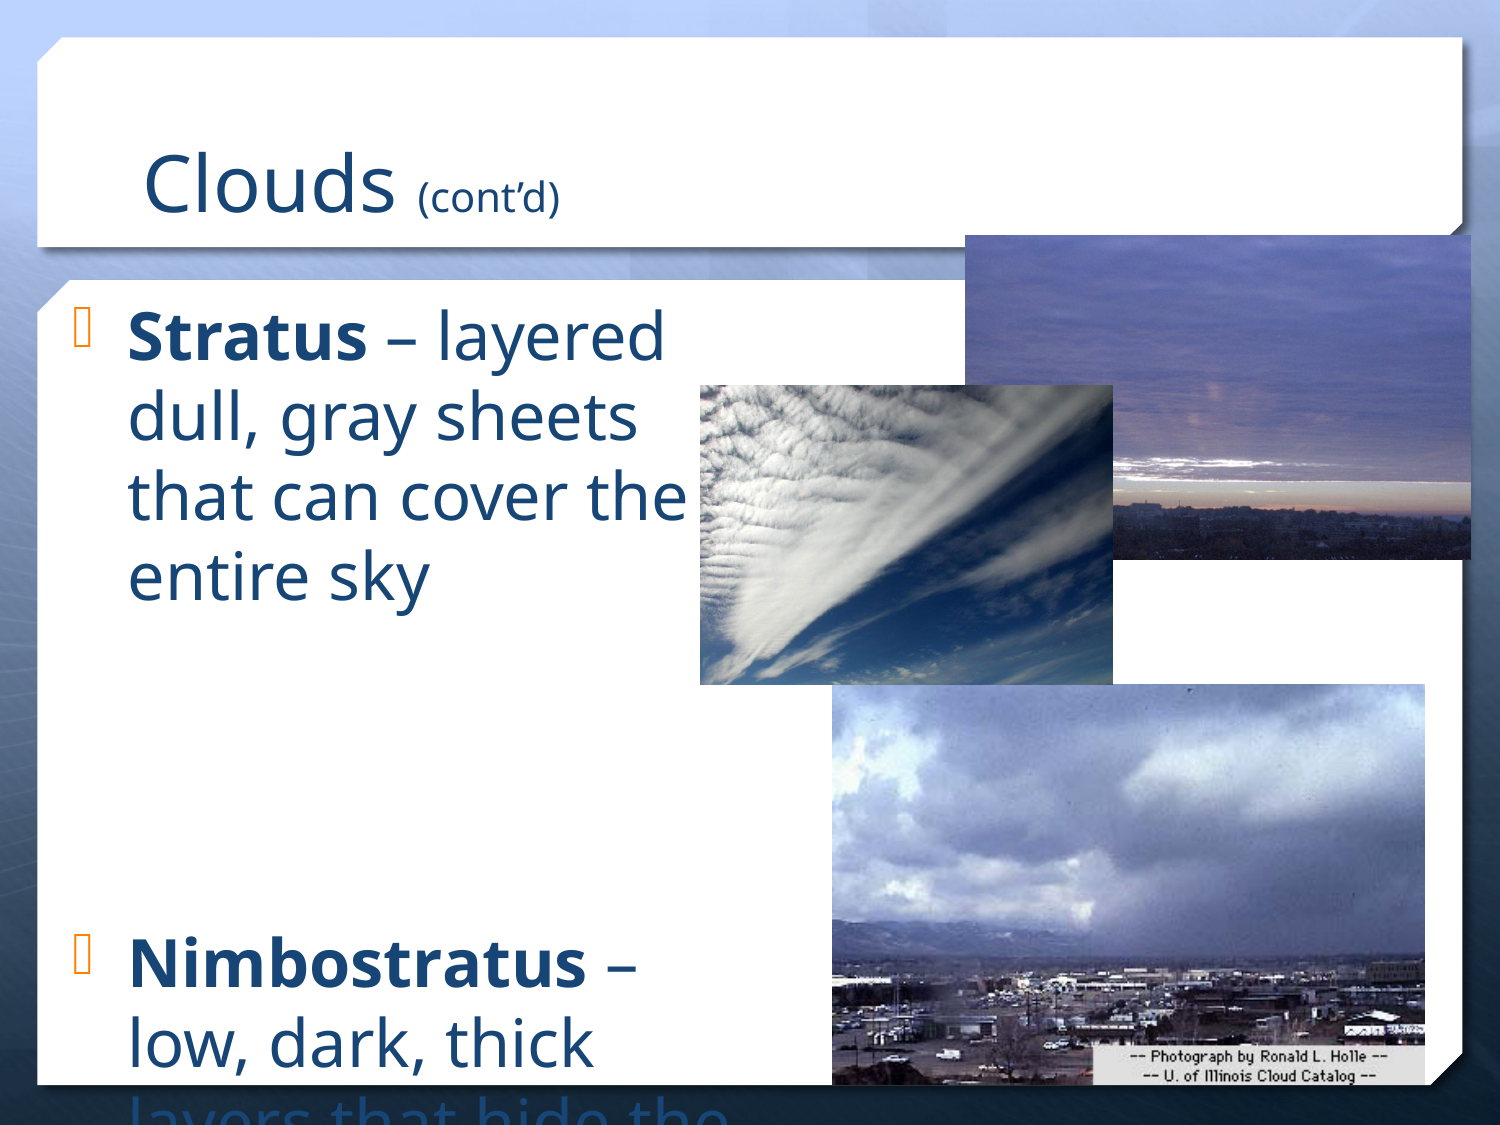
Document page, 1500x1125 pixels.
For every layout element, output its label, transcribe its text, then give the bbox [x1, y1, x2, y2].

picture [699, 235, 1472, 1085]
list Stratus – layered dull, gray sheets that can cover the entire sky Nimbostratus – low, dark, thick layers that hide the Sun. [0, 286, 757, 1125]
title Clouds (cont’d) [127, 48, 1372, 236]
